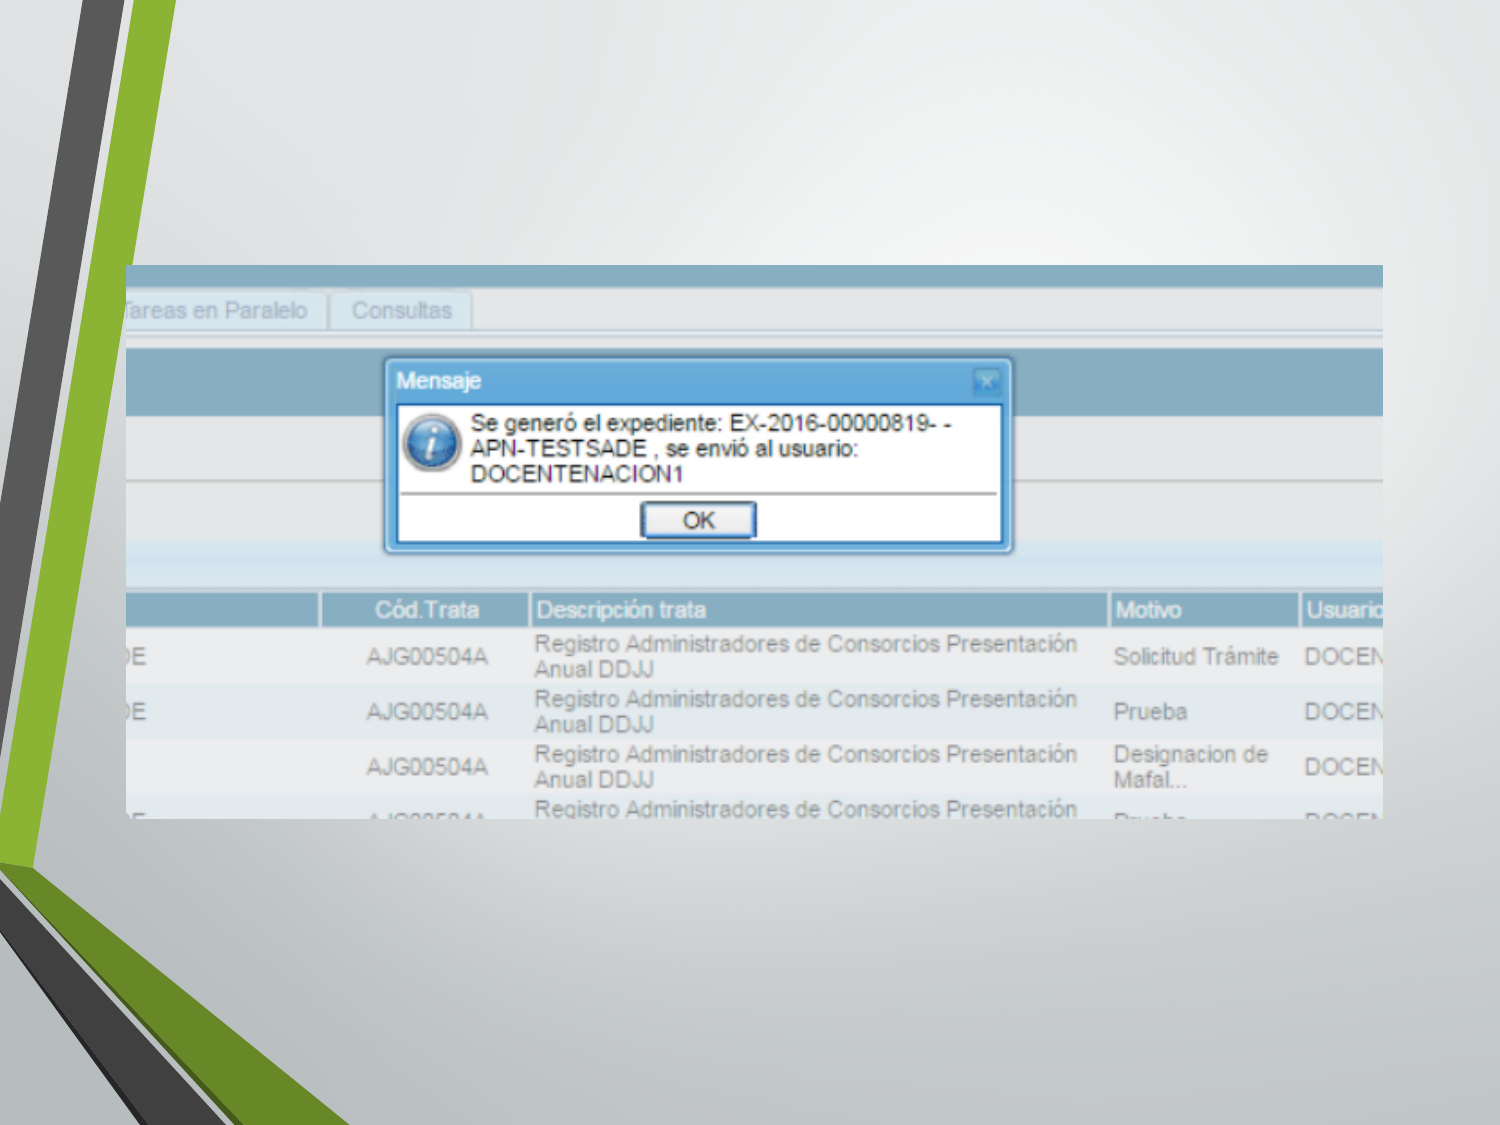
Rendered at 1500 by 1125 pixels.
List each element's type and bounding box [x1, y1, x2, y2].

list [125, 265, 1383, 820]
